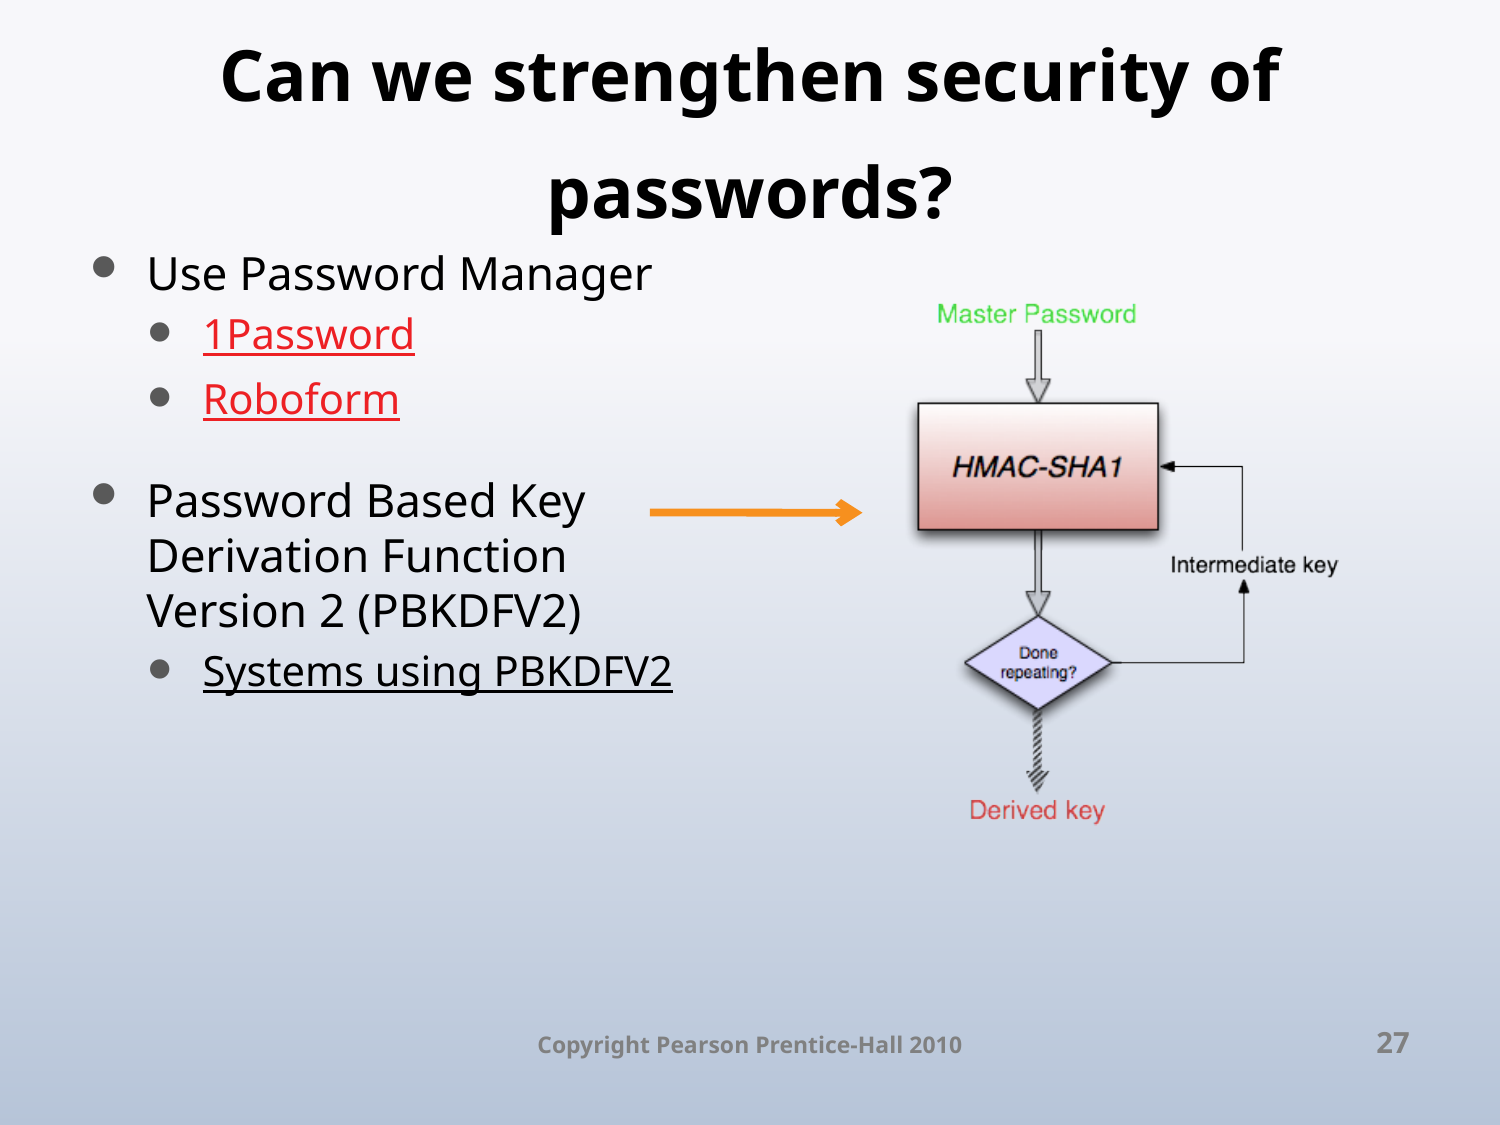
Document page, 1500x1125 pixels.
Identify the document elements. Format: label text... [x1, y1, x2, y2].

footer Copyright Pearson Prentice-Hall 2010 [512, 1021, 988, 1067]
slide_number 27 [1074, 1021, 1425, 1067]
list Use Password Manager 1Password Roboform Password Based Key Derivation Function Version 2 (PBKDFV2) Systems using PBKDFV2 [75, 236, 738, 1075]
title Can we strengthen security of passwords? [75, 37, 1425, 195]
picture [898, 298, 1341, 828]
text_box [648, 510, 865, 515]
